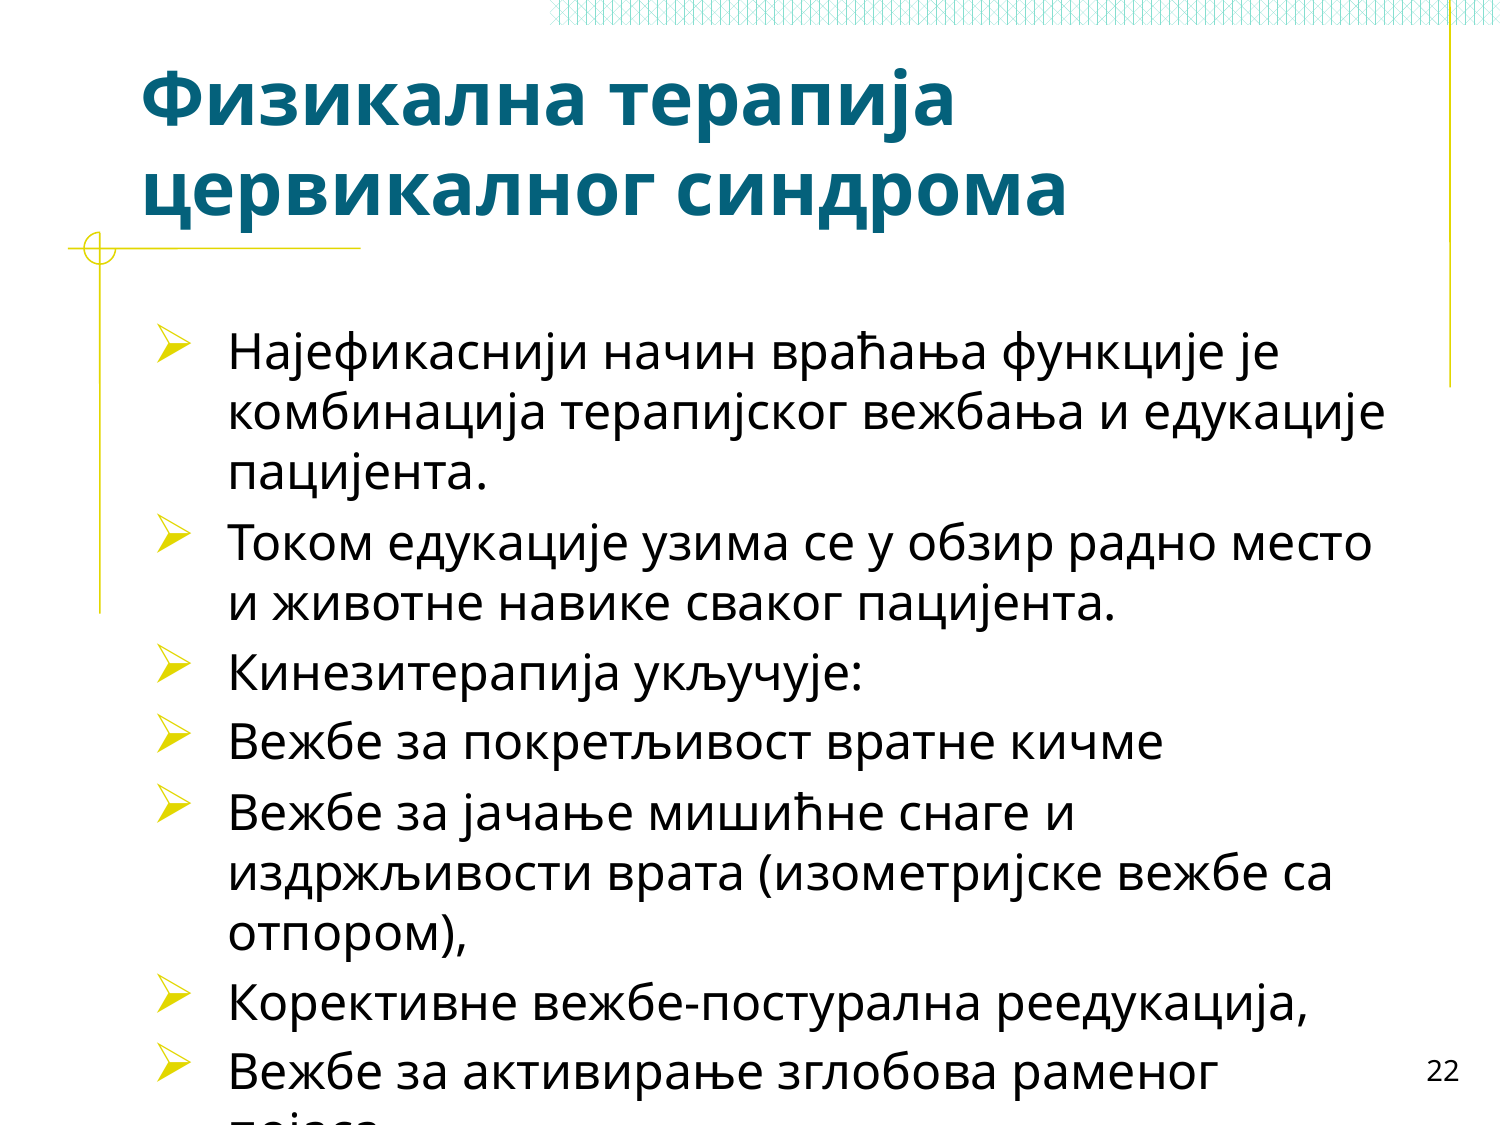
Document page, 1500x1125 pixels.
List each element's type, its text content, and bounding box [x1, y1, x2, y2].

slide_number 22 [1162, 1025, 1475, 1100]
title Физикална терапија цервикалног синдрома [124, 49, 1401, 238]
list Најефикаснији начин враћања функције је комбинација терапијског вежбања и едукације пацијента. Током едукације узима се у обзир радно место и животне навике сваког пацијента. Кинезитерапија укључује: Вежбе за покретљивост вратне кичме Вежбе за јачање мишићне снаге и издржљивости врата (изометријске вежбе са отпором), Корективне вежбе-постурална реедукација, Вежбе за активирање зглобова раменог појаса. [137, 312, 1413, 988]
